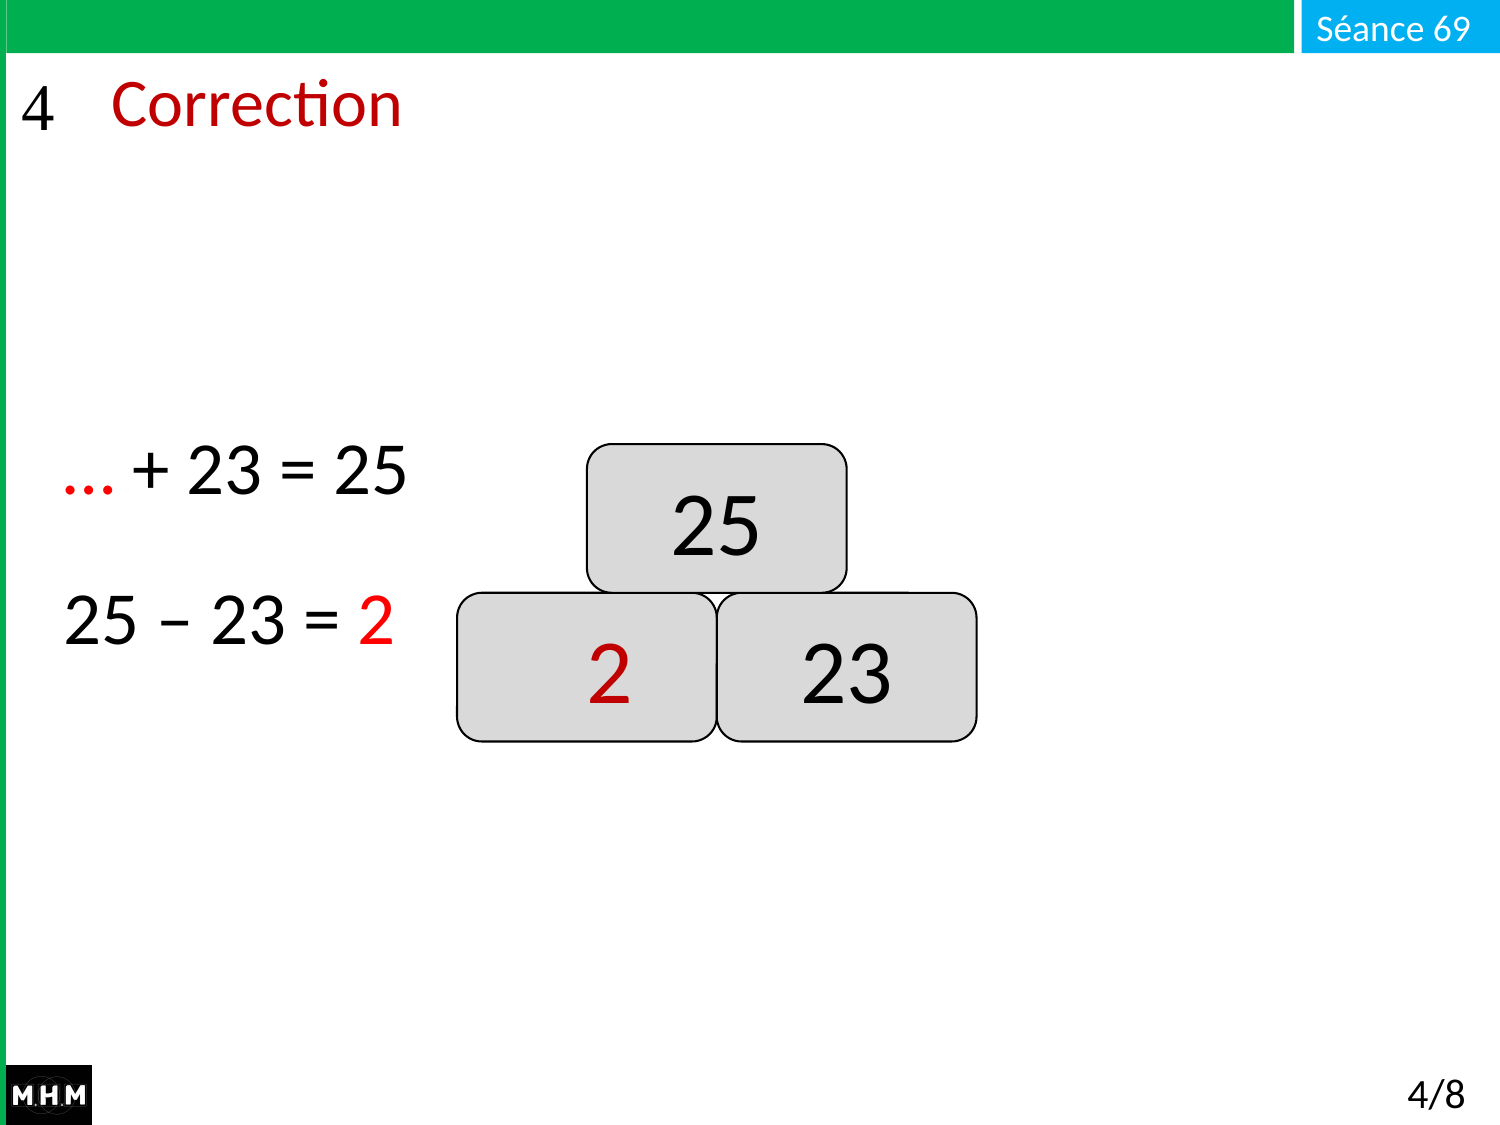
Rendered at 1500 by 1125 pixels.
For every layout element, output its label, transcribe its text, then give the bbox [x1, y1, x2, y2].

text_box 2 [530, 604, 690, 729]
text_box … [455, 591, 717, 743]
text_box 25 – 23 = 2 [48, 562, 430, 668]
picture [6, 1065, 92, 1125]
title Correction [96, 60, 1391, 150]
text_box 23 [715, 591, 978, 743]
text_box 25 [585, 443, 848, 594]
text_box … + 23 = 25 [48, 412, 430, 518]
list 4/8 [1373, 1064, 1500, 1125]
